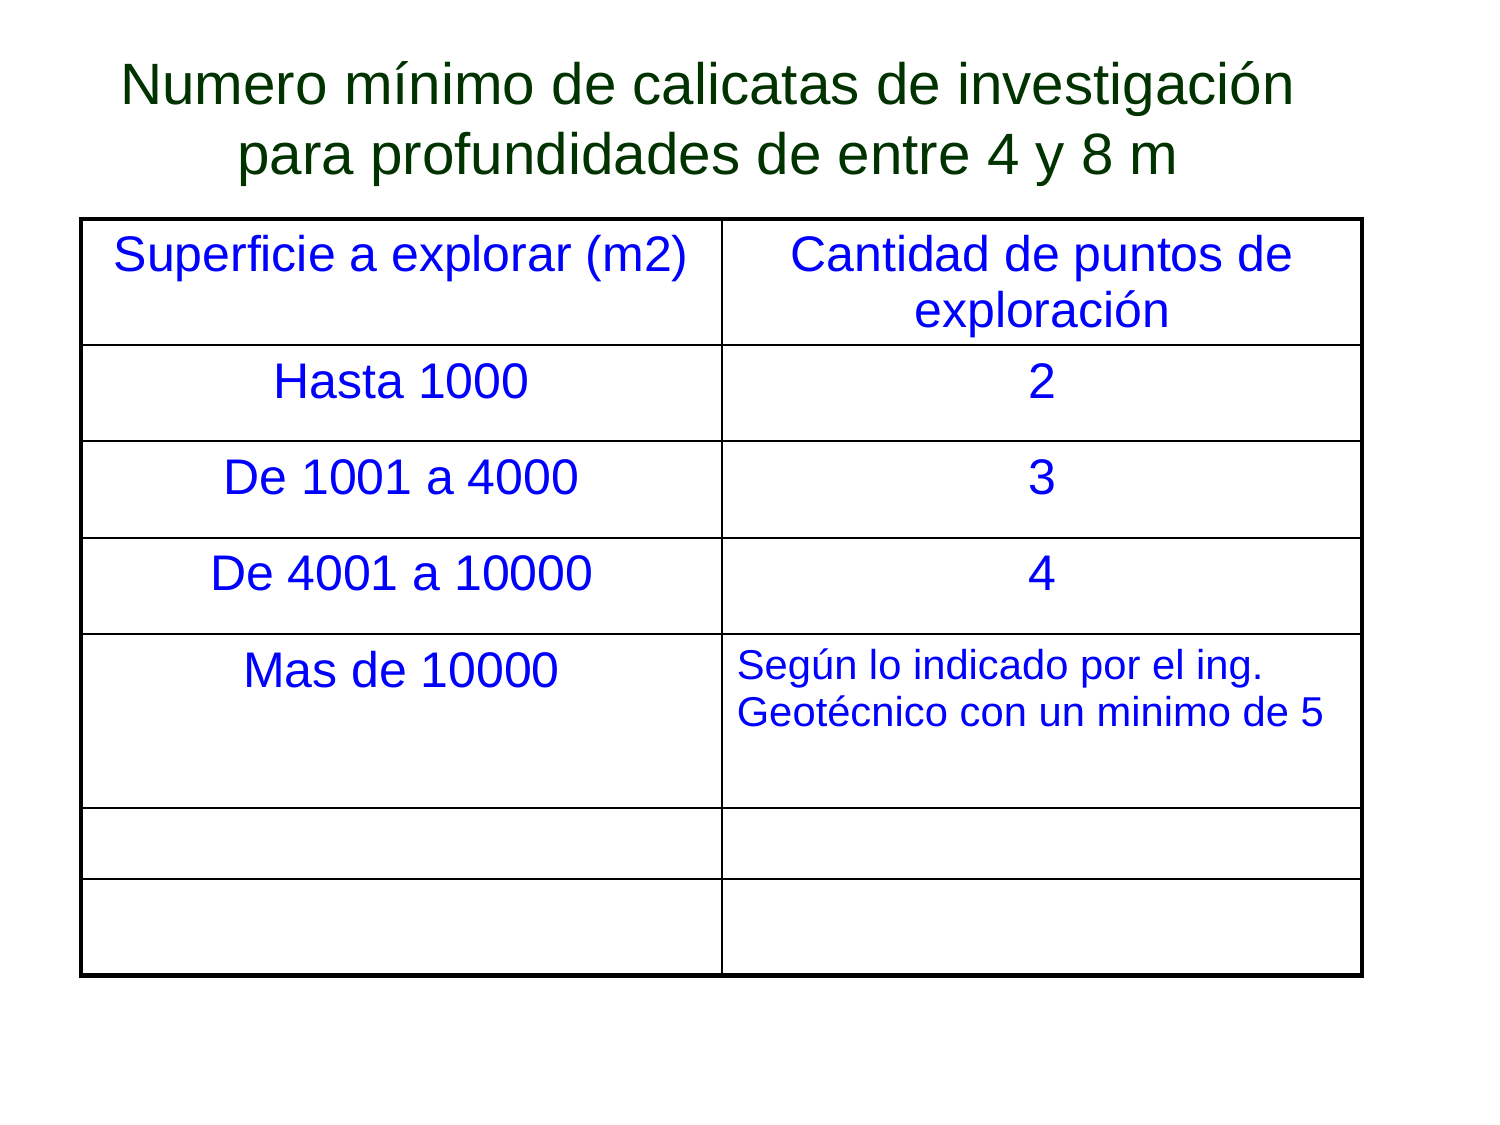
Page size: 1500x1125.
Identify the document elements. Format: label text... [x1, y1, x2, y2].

table_cell 4 [723, 539, 1360, 633]
table_cell [83, 880, 721, 973]
table_header Superficie a explorar (m2) [83, 221, 721, 344]
table_cell Mas de 10000 [83, 635, 721, 807]
table_cell 3 [723, 442, 1360, 537]
table_header Cantidad de puntos de exploración [723, 221, 1360, 344]
table_cell [723, 809, 1360, 878]
title Numero mínimo de calicatas de investigación para profundidades de entre 4 y 8 m [95, 38, 1322, 194]
table_cell [83, 809, 721, 878]
table_cell De 4001 a 10000 [83, 539, 721, 633]
table_cell De 1001 a 4000 [83, 442, 721, 537]
table_cell Hasta 1000 [83, 346, 721, 440]
table_cell 2 [723, 346, 1360, 440]
table_cell Según lo indicado por el ing. Geotécnico con un minimo de 5 [723, 635, 1360, 807]
table_cell [723, 880, 1360, 973]
